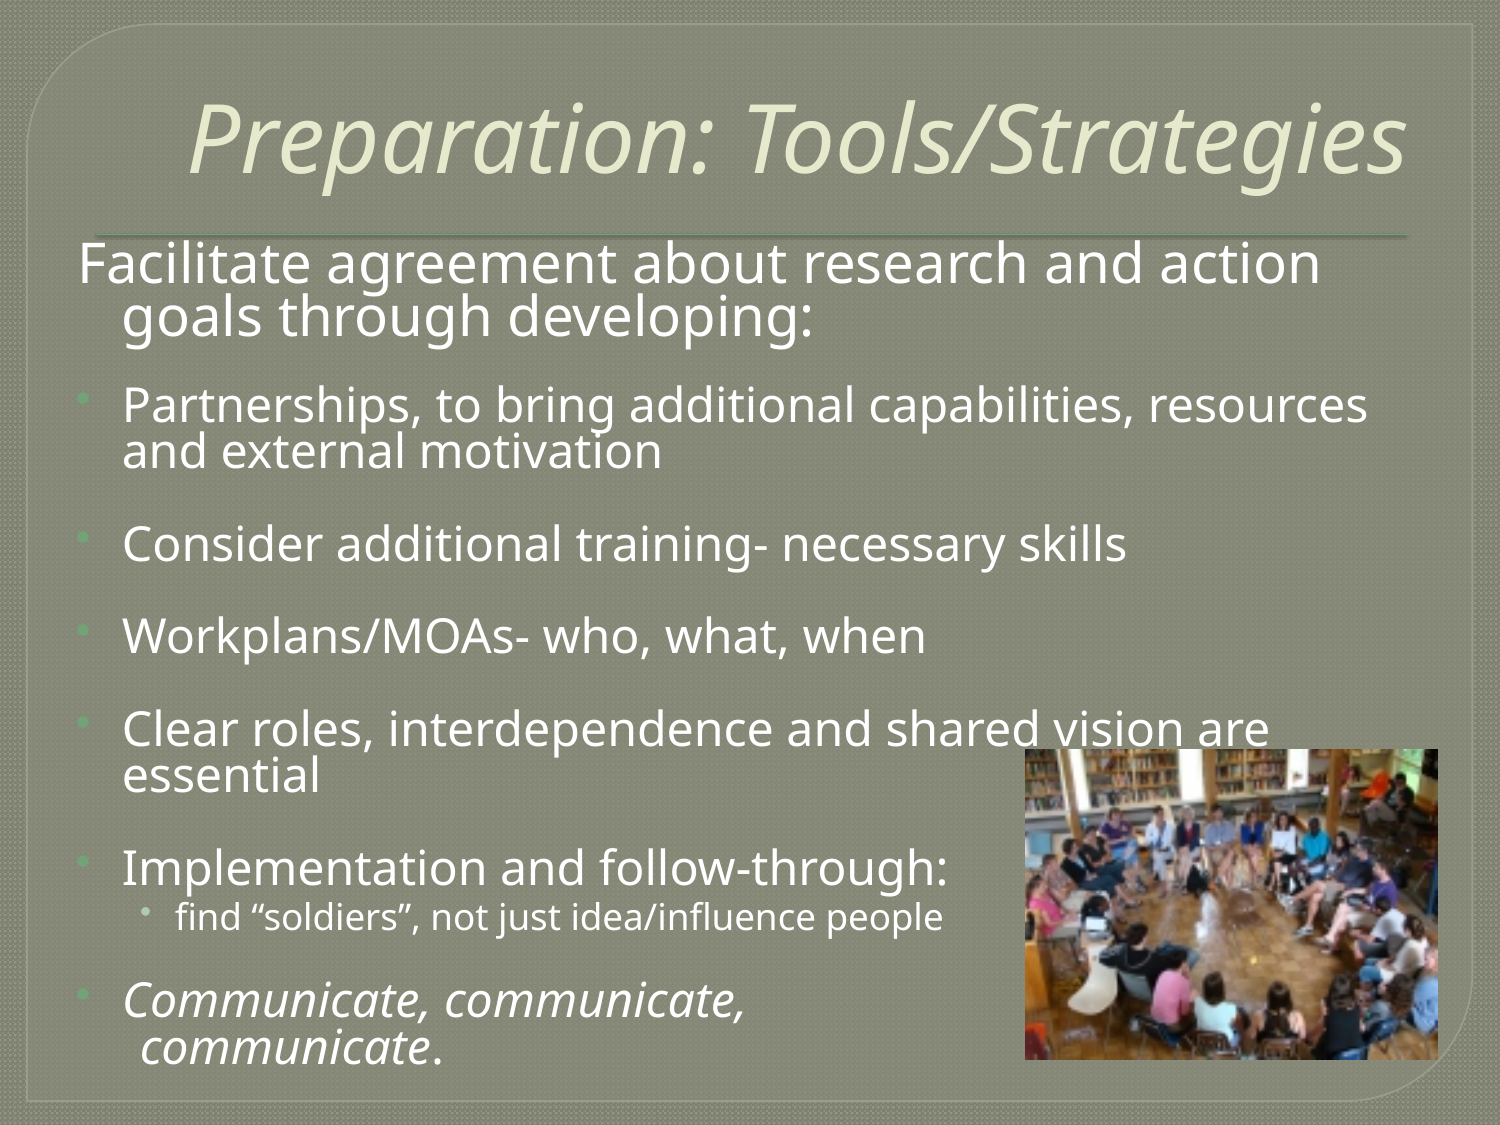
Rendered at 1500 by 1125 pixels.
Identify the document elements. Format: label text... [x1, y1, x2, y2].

title Preparation: Tools/Strategies [75, 12, 1425, 200]
list Facilitate agreement about research and action goals through developing: Partnerships, to bring additional capabilities, resources and external motivation Consider additional training- necessary skills Workplans/MOAs- who, what, when Clear roles, interdependence and shared vision are essential Implementation and follow-through: find “soldiers”, not just idea/influence people Communicate, communicate, communicate. [62, 232, 1413, 1088]
picture [1024, 749, 1438, 1060]
